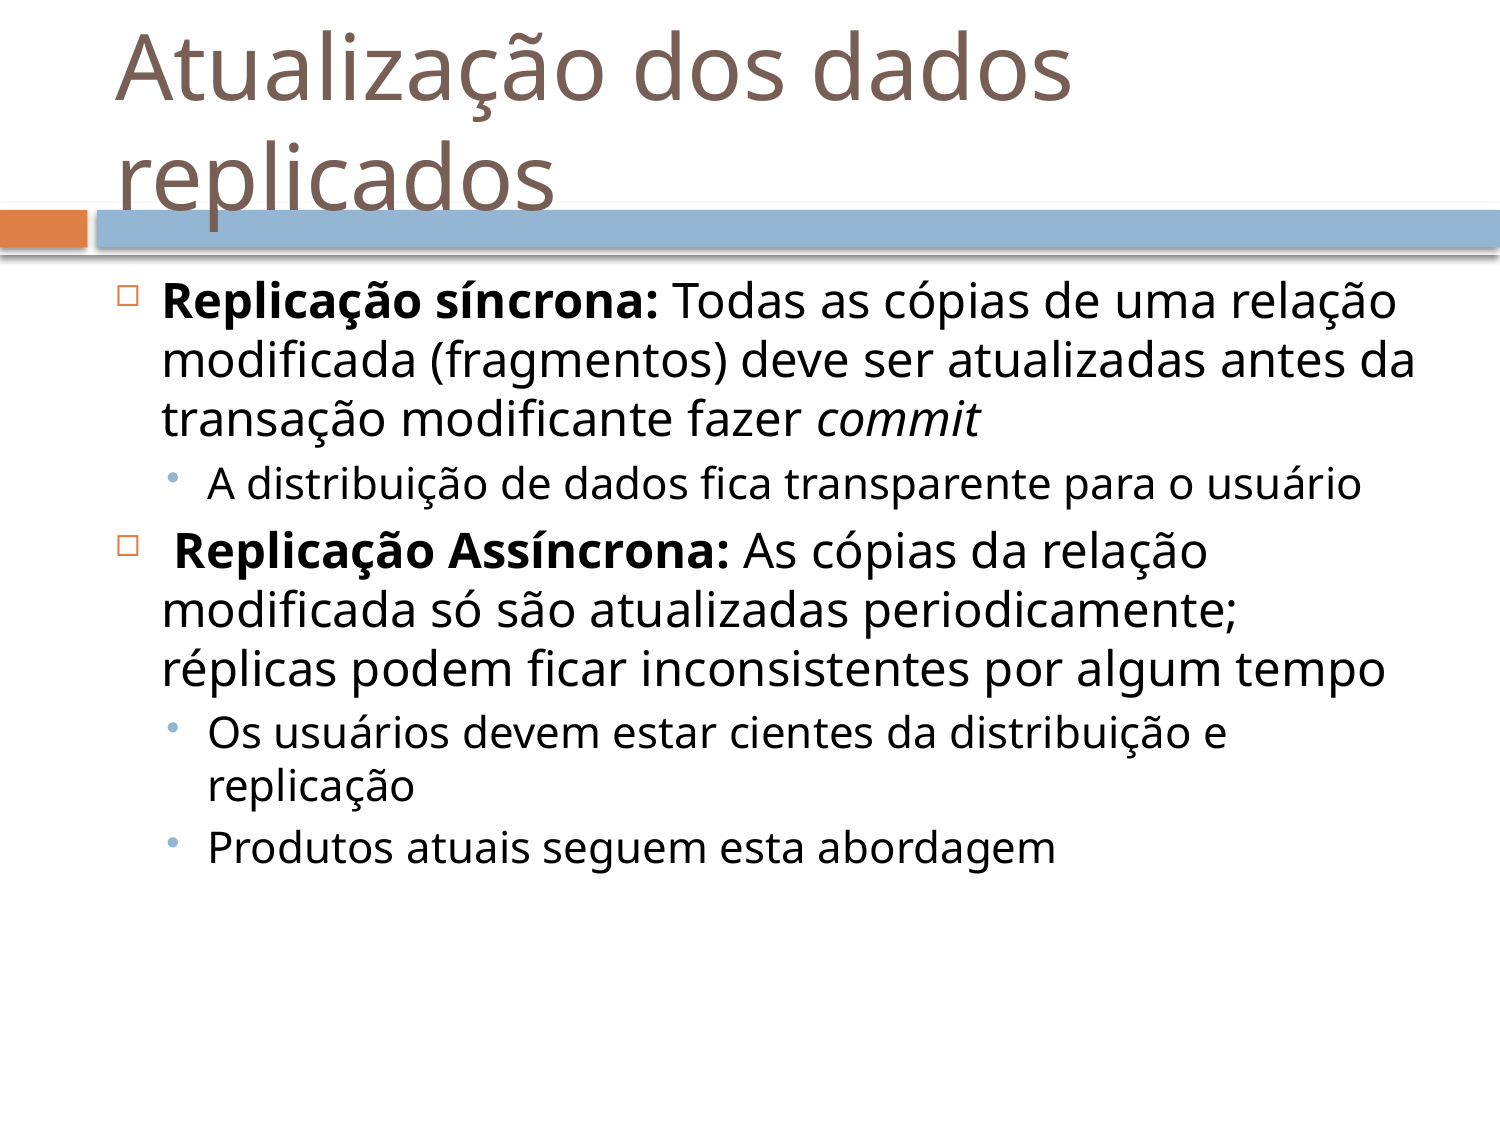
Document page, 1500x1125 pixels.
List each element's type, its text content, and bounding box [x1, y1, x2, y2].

title Atualização dos dados replicados [100, 37, 1438, 200]
list Replicação síncrona: Todas as cópias de uma relação modificada (fragmentos) deve ser atualizadas antes da transação modificante fazer commit A distribuição de dados fica transparente para o usuário Replicação Assíncrona: As cópias da relação modificada só são atualizadas periodicamente; réplicas podem ficar inconsistentes por algum tempo Os usuários devem estar cientes da distribuição e replicação Produtos atuais seguem esta abordagem [100, 262, 1438, 1000]
